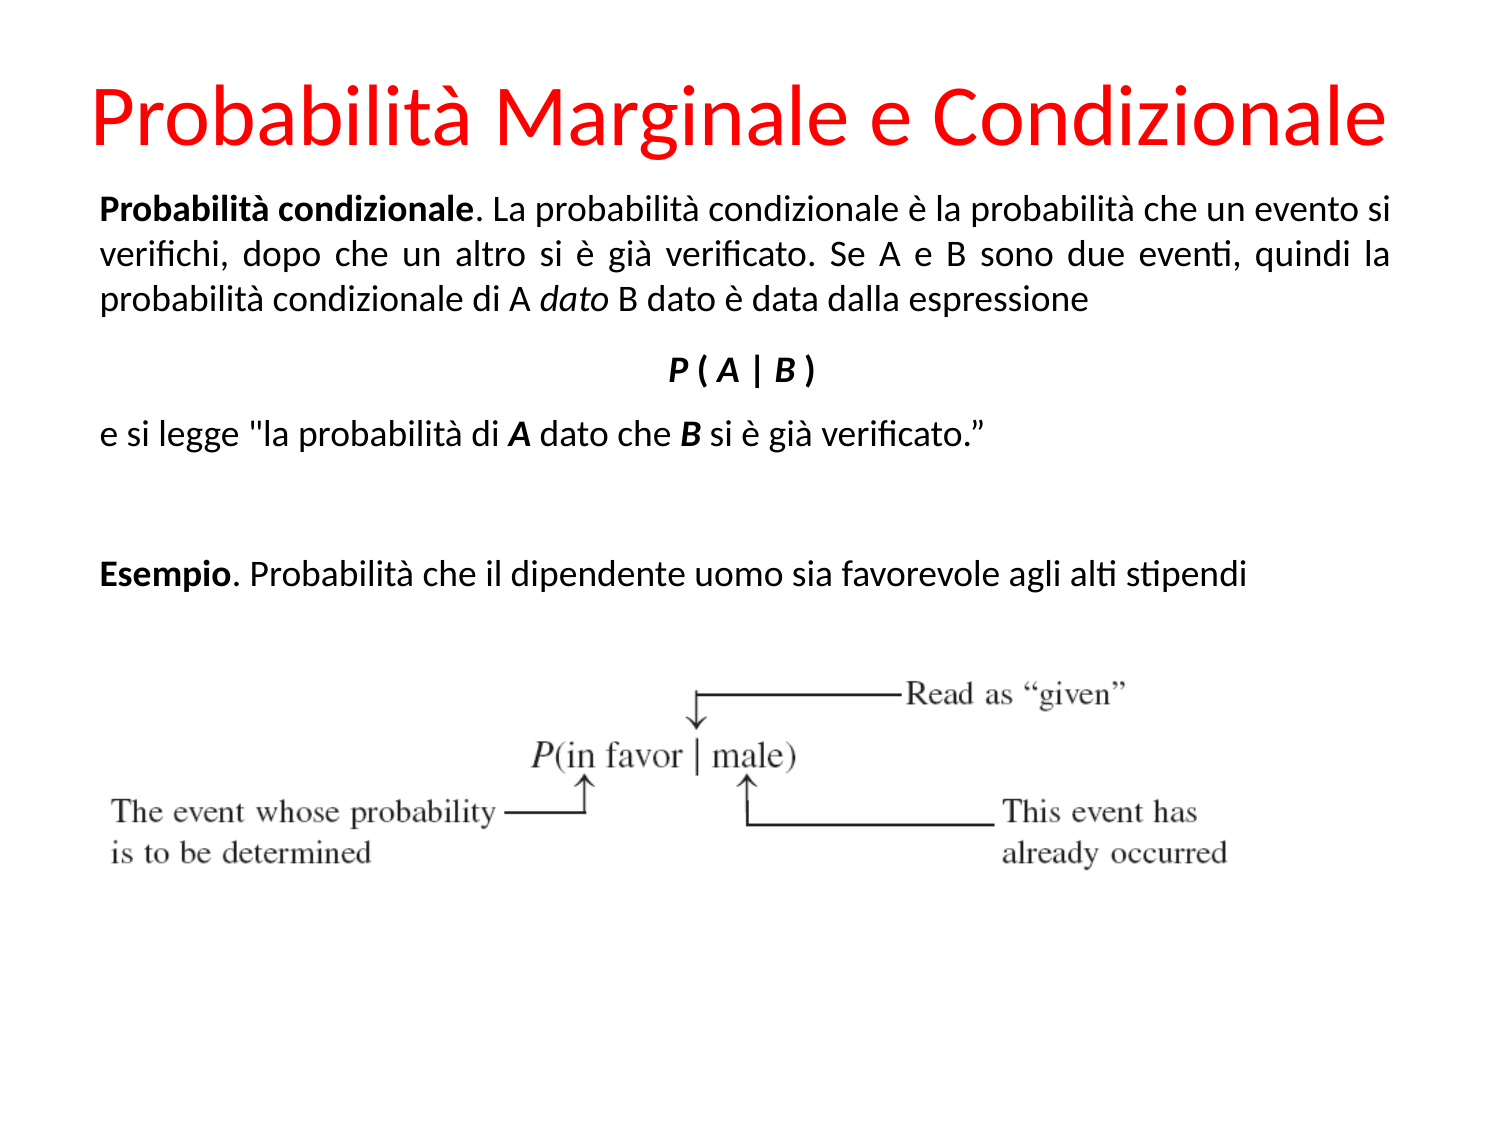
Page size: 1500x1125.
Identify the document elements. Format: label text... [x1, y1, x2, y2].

text_box Esempio. Probabilità che il dipendente uomo sia favorevole agli alti stipendi [84, 541, 1407, 602]
title Probabilità Marginale e Condizionale [75, 45, 1425, 177]
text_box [84, 176, 1408, 465]
picture [91, 658, 1258, 896]
